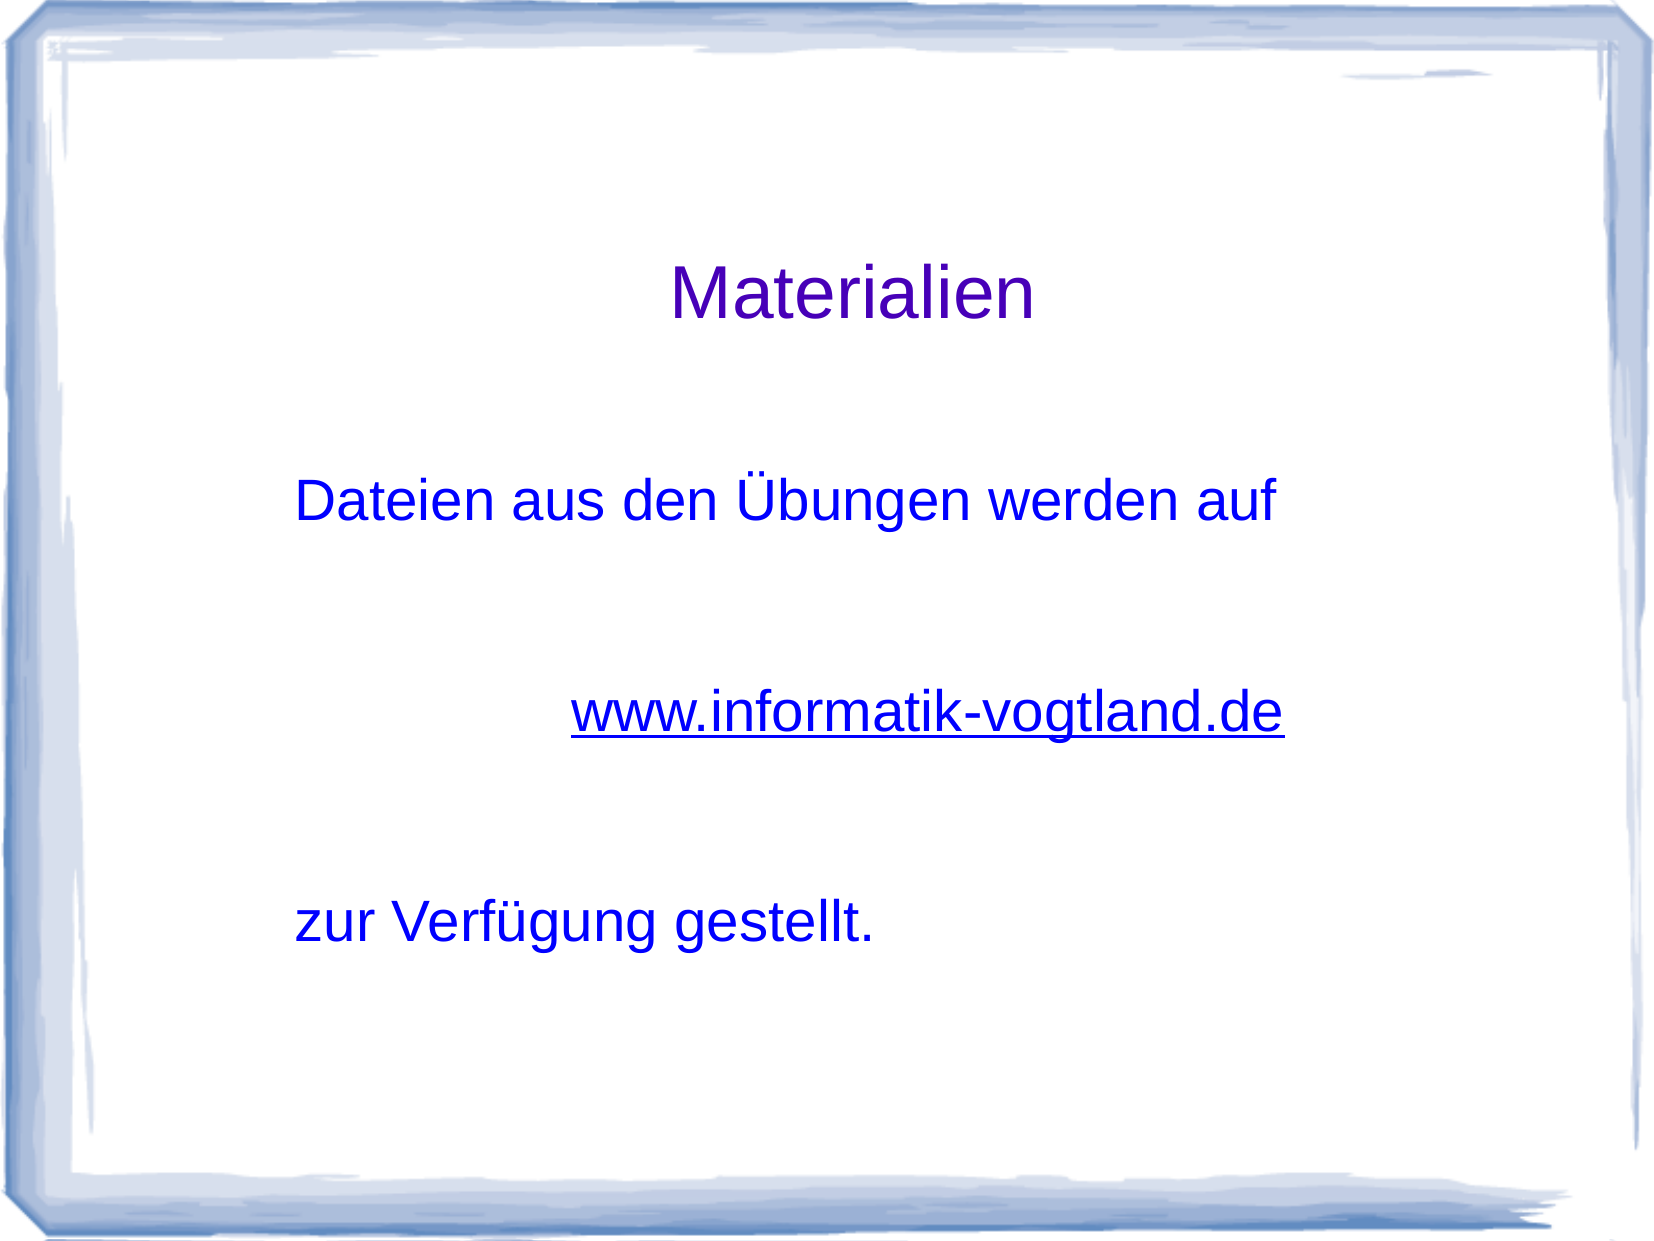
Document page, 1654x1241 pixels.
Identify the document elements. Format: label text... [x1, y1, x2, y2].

picture [0, 0, 1654, 1241]
text_box Materialien Dateien aus den Übungen werden auf www.informatik-vogtland.de zur Verfügung gestellt. [129, 236, 1577, 1055]
